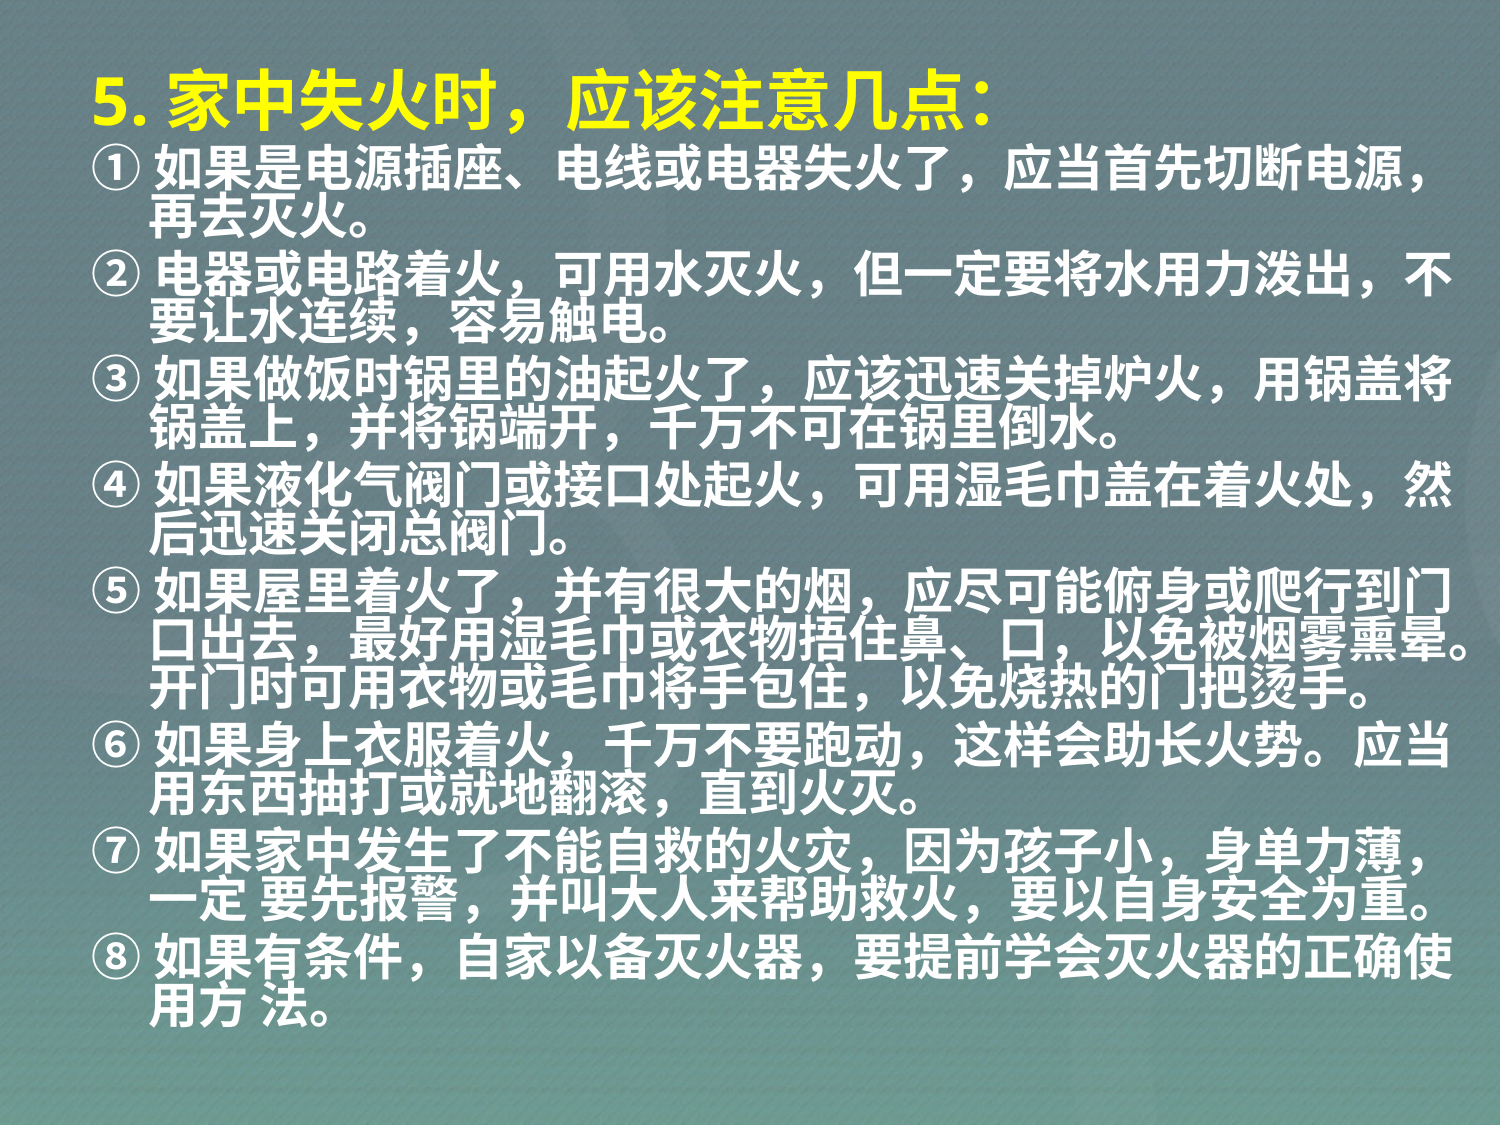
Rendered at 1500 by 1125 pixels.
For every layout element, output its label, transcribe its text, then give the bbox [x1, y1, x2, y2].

picture [0, 0, 1500, 1125]
list 5.家中失火时，应该注意几点： ①如果是电源插座、电线或电器失火了，应当首先切断电源，再去灭火。 ②电器或电路着火，可用水灭火，但一定要将水用力泼出，不要让水连续，容易触电。 ③如果做饭时锅里的油起火了，应该迅速关掉炉火，用锅盖将锅盖上，并将锅端开，千万不可在锅里倒水。 ④如果液化气阀门或接口处起火，可用湿毛巾盖在着火处，然后迅速关闭总阀门。 ⑤如果屋里着火了，并有很大的烟，应尽可能俯身或爬行到门口出去，最好用湿毛巾或衣物捂住鼻、口，以免被烟雾熏晕。开门时可用衣物或毛巾将手包住，以免烧热的门把烫手。 ⑥如果身上衣服着火，千万不要跑动，这样会助长火势。应当用东西抽打或就地翻滚，直到火灭。 ⑦如果家中发生了不能自救的火灾，因为孩子小，身单力薄，一定 要先报警，并叫大人来帮助救火，要以自身安全为重。 ⑧如果有条件，自家以备灭火器，要提前学会灭火器的正确使用方 法。 [76, 66, 1500, 1048]
